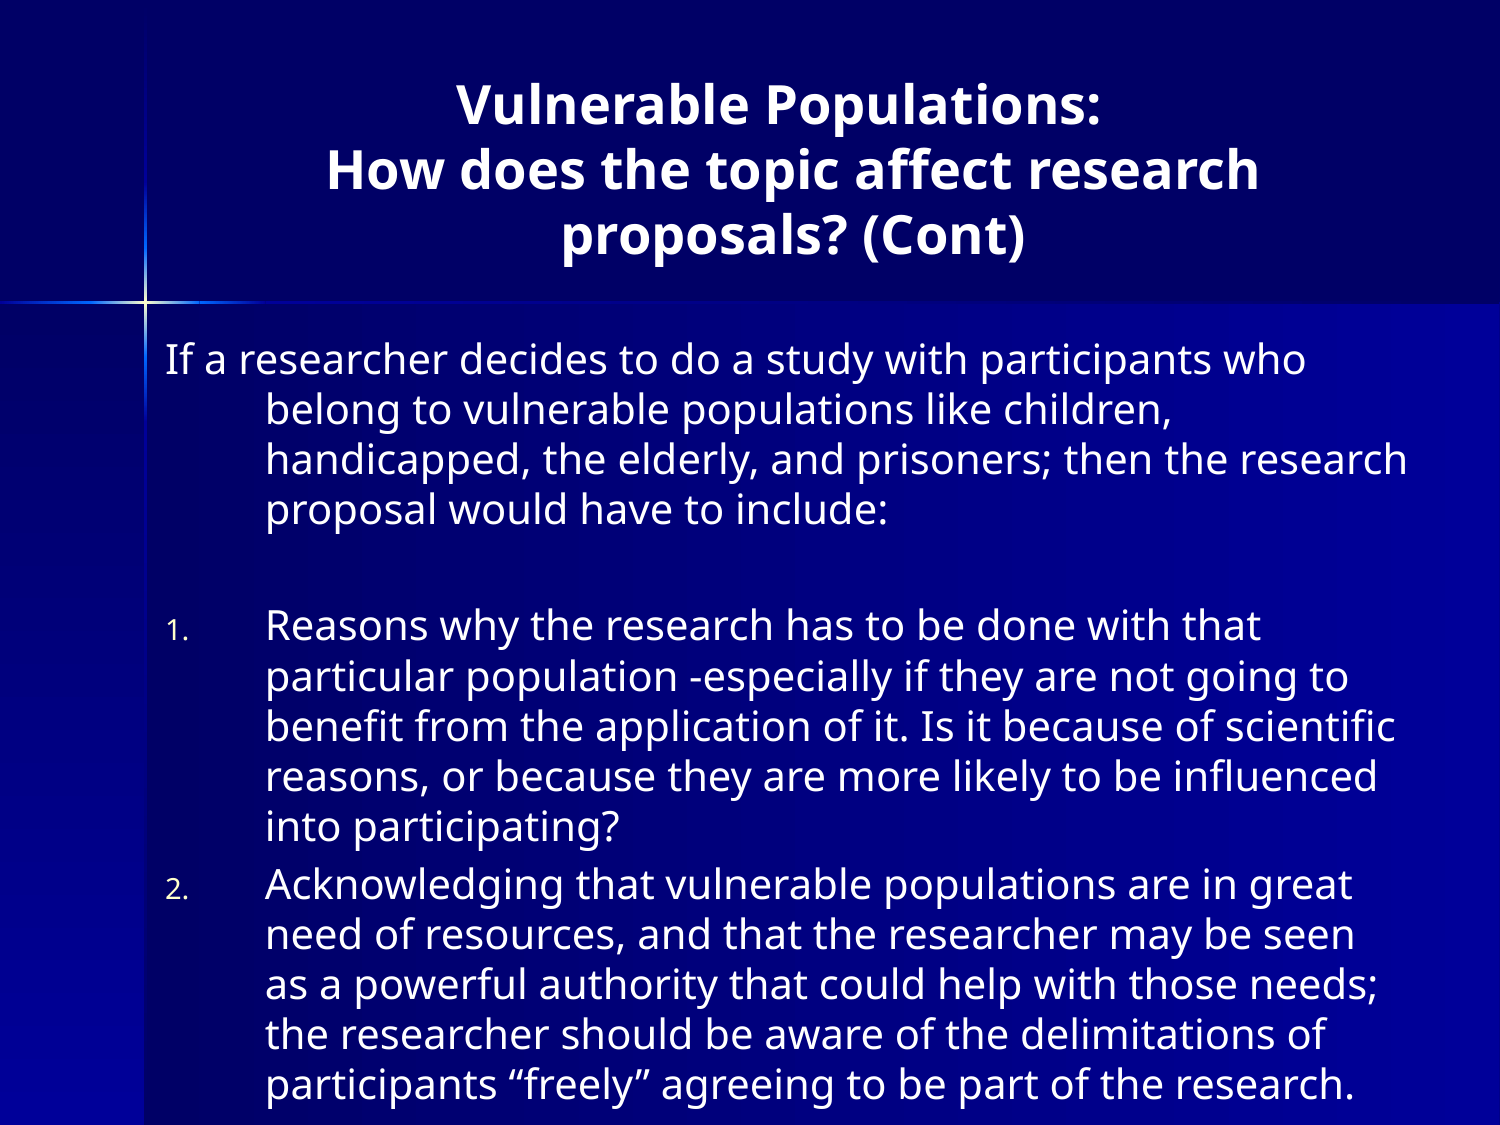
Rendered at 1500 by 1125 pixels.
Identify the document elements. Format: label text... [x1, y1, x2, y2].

title Vulnerable Populations: How does the topic affect research proposals? (Cont) [174, 49, 1413, 286]
list If a researcher decides to do a study with participants who belong to vulnerable populations like children, handicapped, the elderly, and prisoners; then the research proposal would have to include: Reasons why the research has to be done with that particular population -especially if they are not going to benefit from the application of it. Is it because of scientific reasons, or because they are more likely to be influenced into participating? Acknowledging that vulnerable populations are in great need of resources, and that the researcher may be seen as a powerful authority that could help with those needs; the researcher should be aware of the delimitations of participants “freely” agreeing to be part of the research. [149, 324, 1426, 1101]
